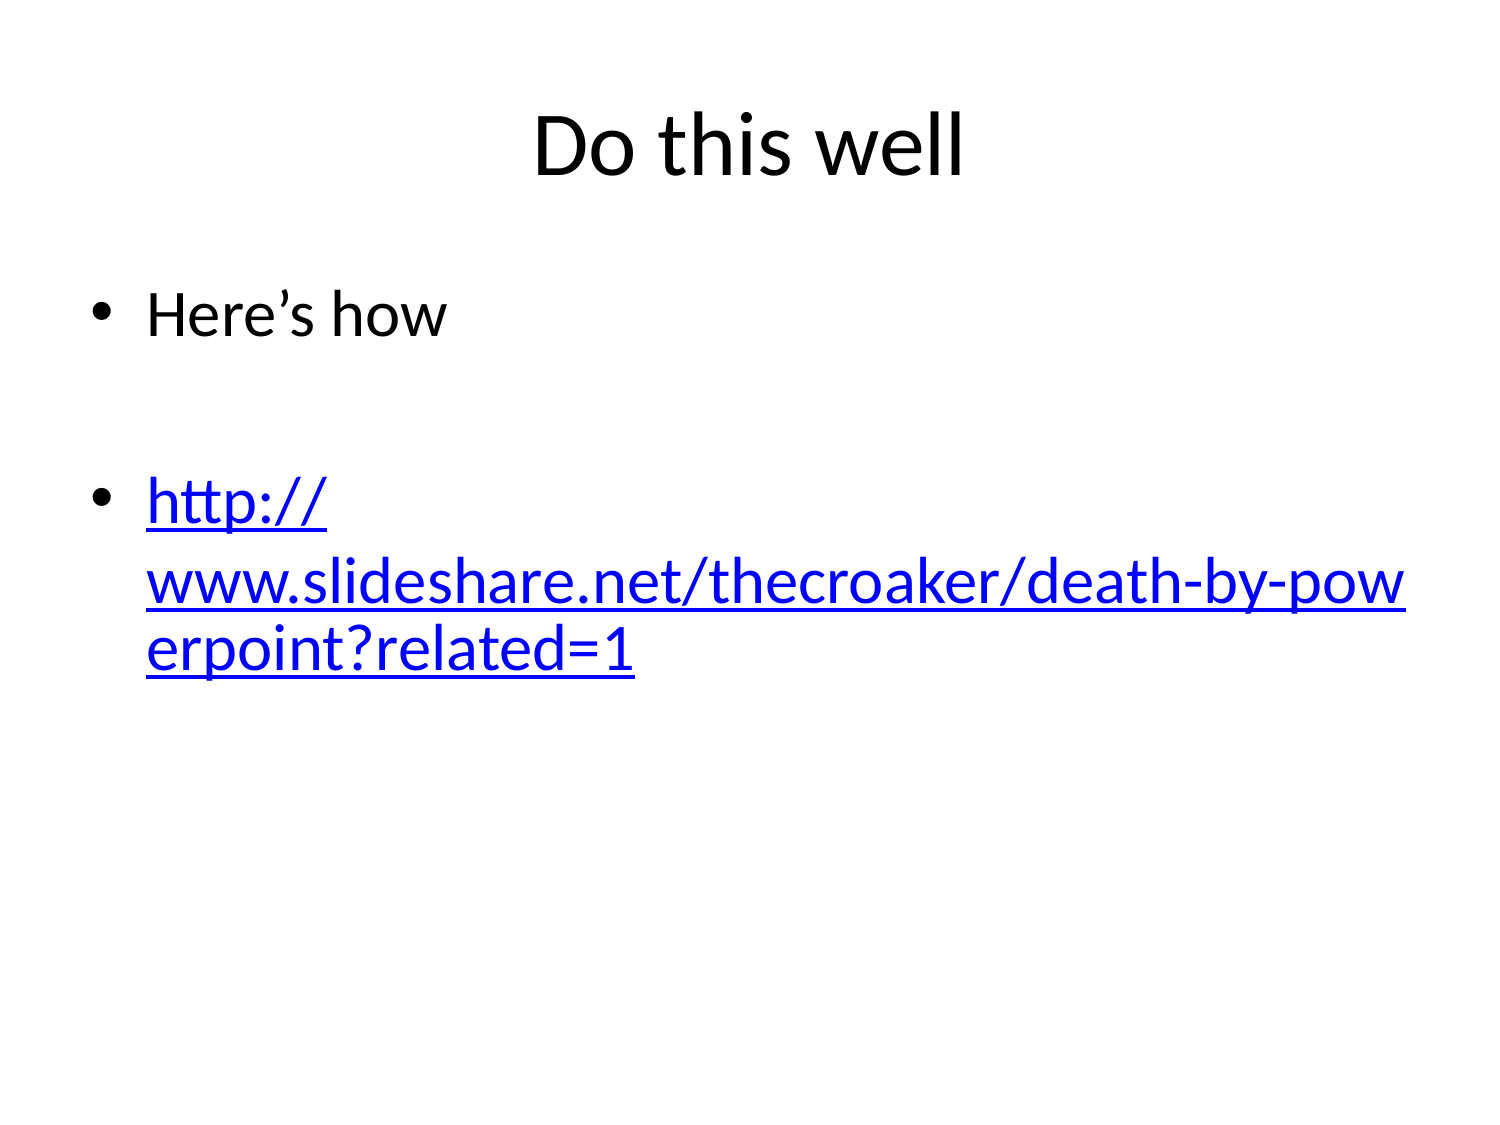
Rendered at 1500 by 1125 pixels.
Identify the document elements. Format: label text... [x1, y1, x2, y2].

title Do this well [75, 45, 1425, 233]
list Here’s how http://www.slideshare.net/thecroaker/death-by-powerpoint?related=1 [75, 262, 1425, 1005]
